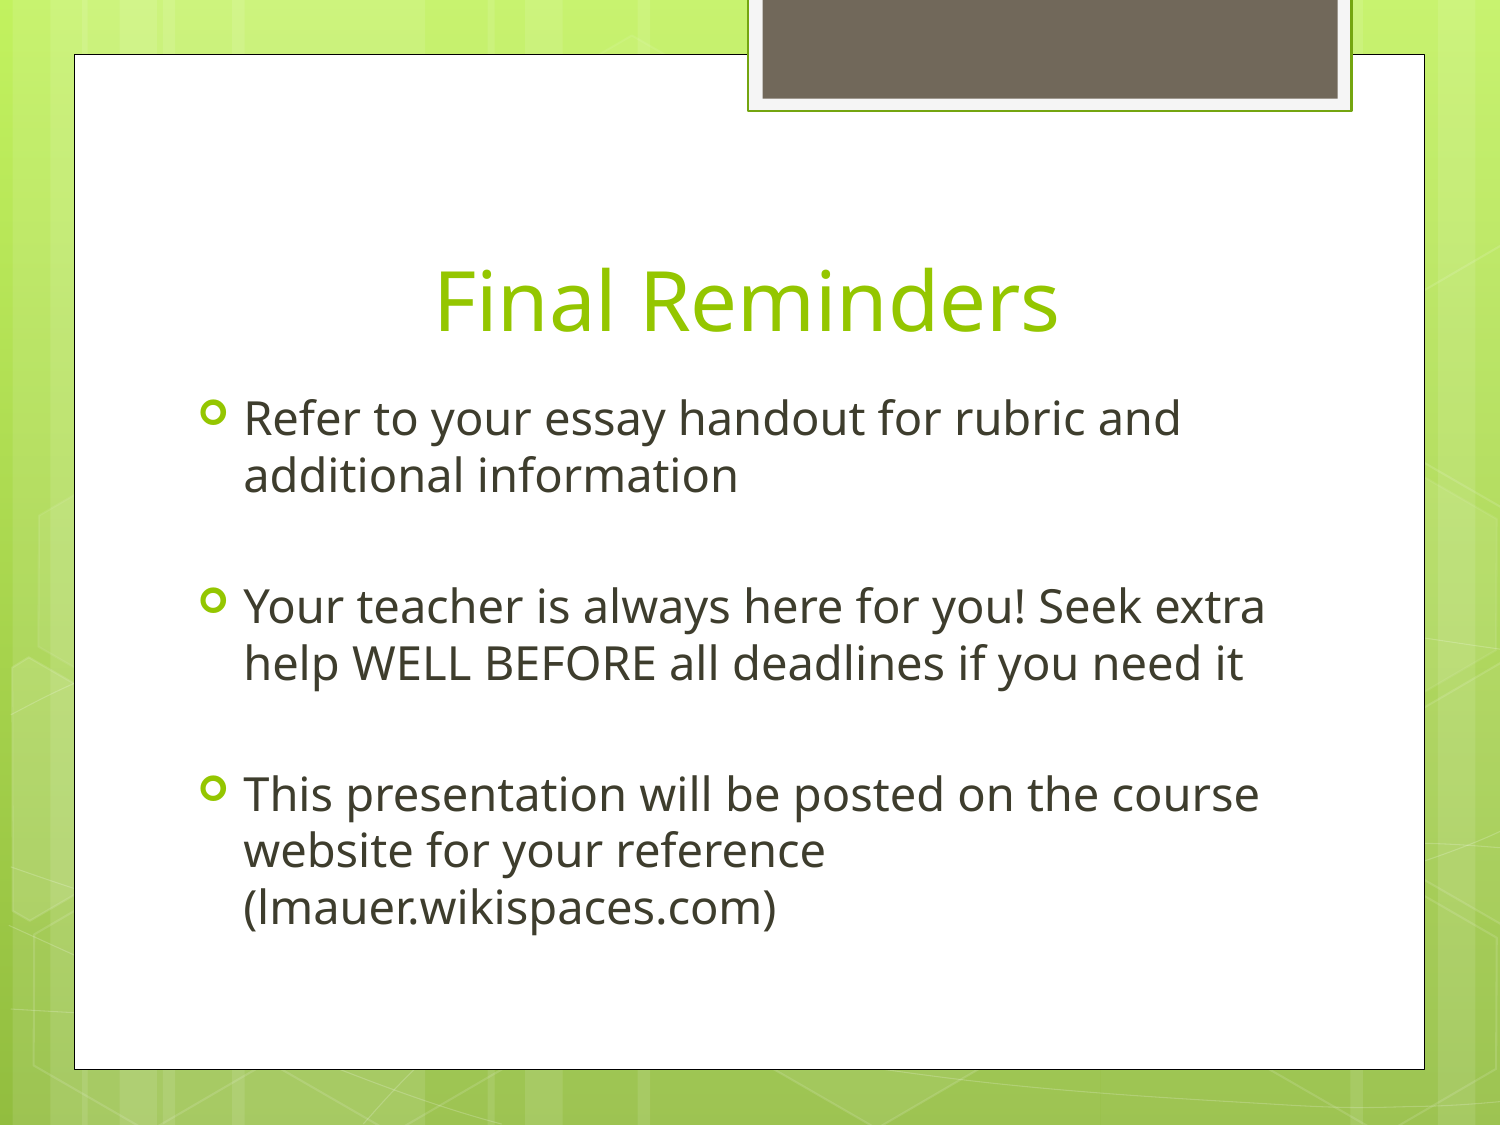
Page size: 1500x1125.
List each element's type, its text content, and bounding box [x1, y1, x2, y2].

title Final Reminders [171, 168, 1324, 357]
list Refer to your essay handout for rubric and additional information Your teacher is always here for you! Seek extra help WELL BEFORE all deadlines if you need it This presentation will be posted on the course website for your reference (lmauer.wikispaces.com) [171, 381, 1283, 957]
